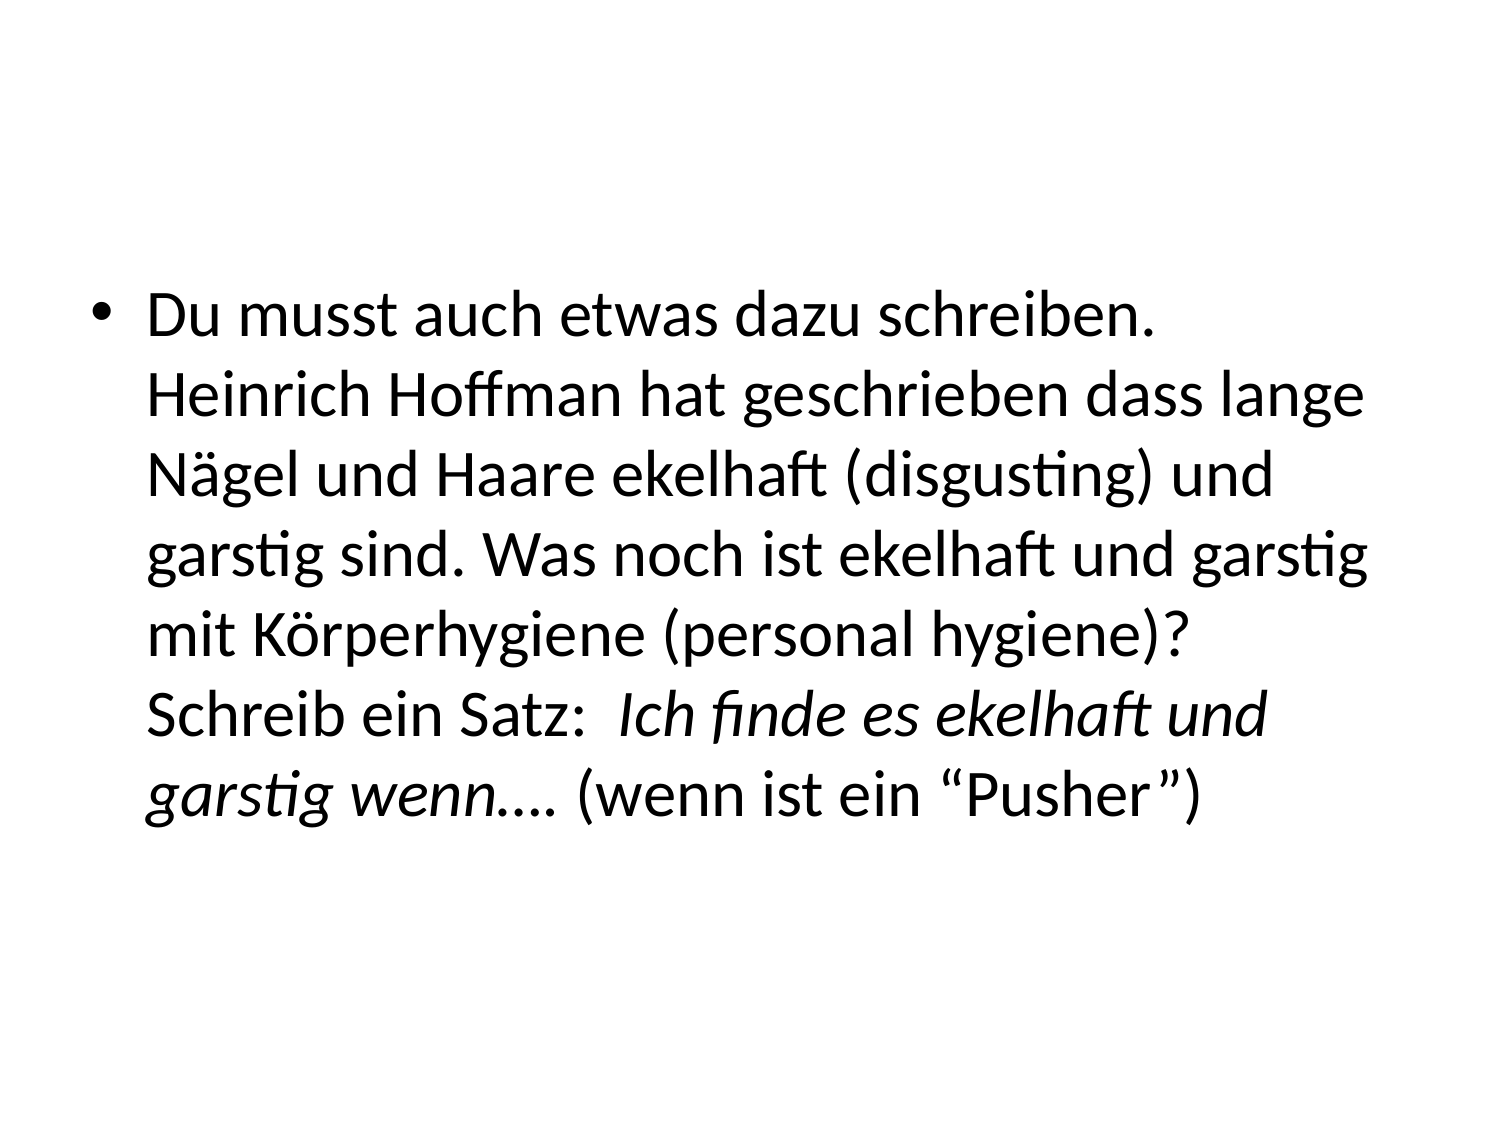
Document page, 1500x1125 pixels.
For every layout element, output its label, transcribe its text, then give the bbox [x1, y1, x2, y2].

list Du musst auch etwas dazu schreiben. Heinrich Hoffman hat geschrieben dass lange Nägel und Haare ekelhaft (disgusting) und garstig sind. Was noch ist ekelhaft und garstig mit Körperhygiene (personal hygiene)? Schreib ein Satz: Ich finde es ekelhaft und garstig wenn…. (wenn ist ein “Pusher”) [75, 262, 1425, 1005]
